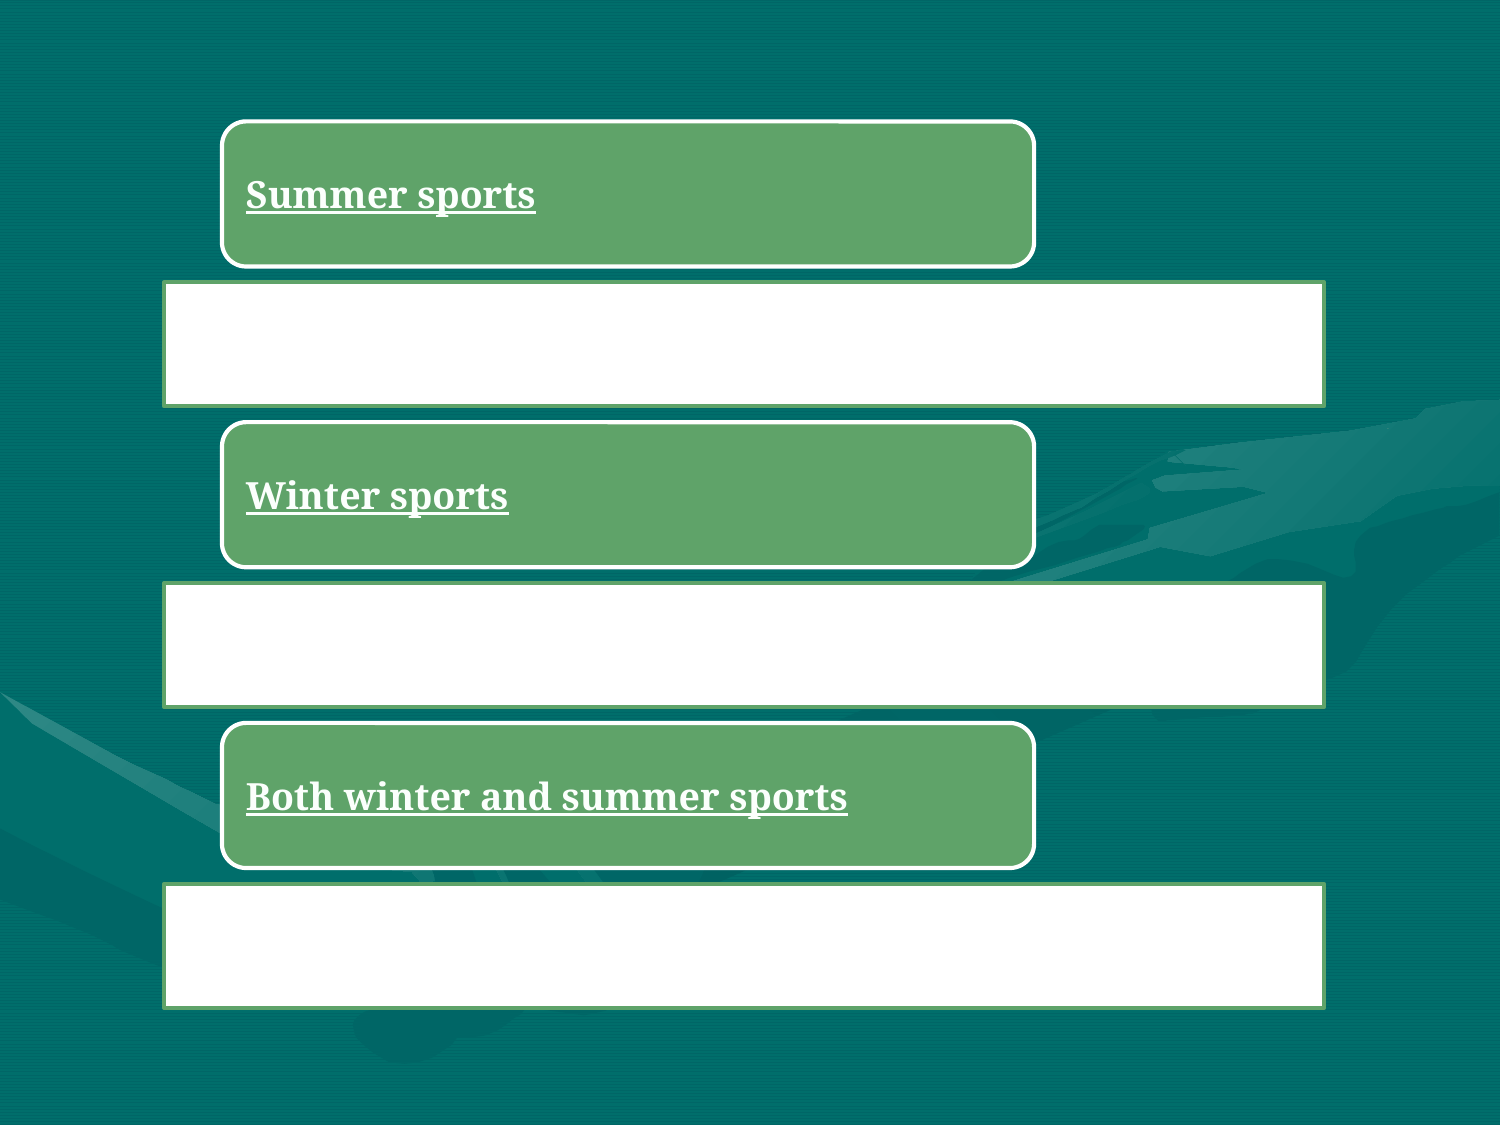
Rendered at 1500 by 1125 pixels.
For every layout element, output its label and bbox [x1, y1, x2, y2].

text_box [163, 105, 1325, 1008]
